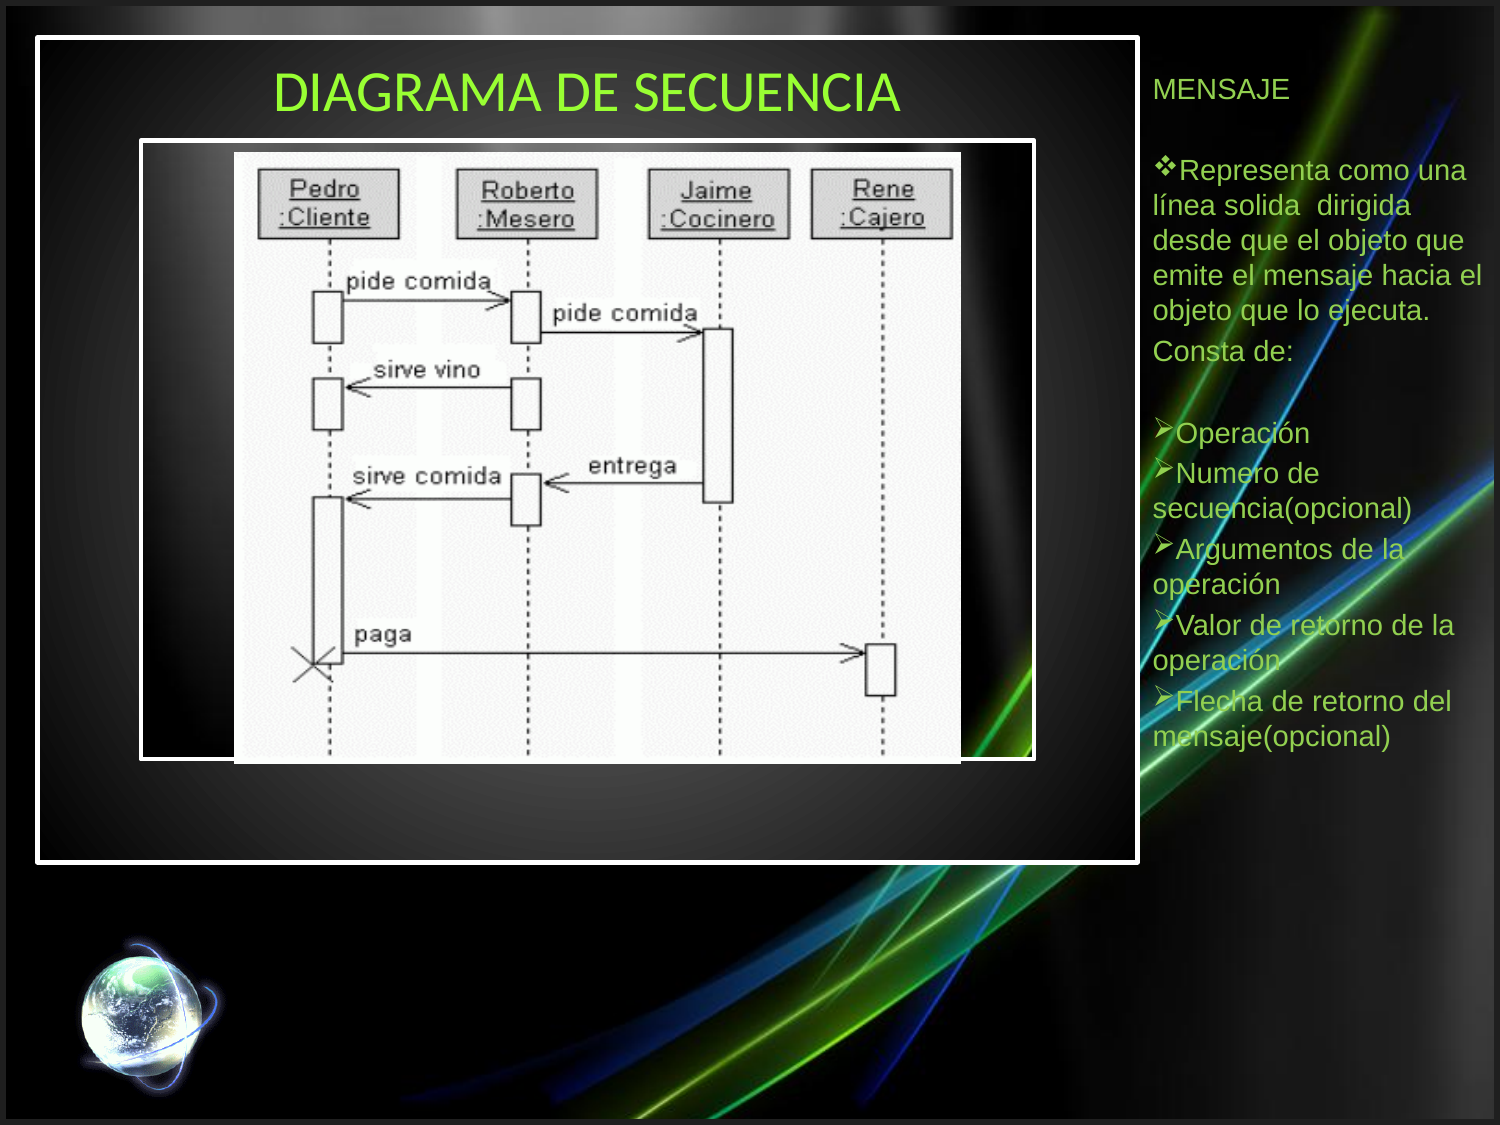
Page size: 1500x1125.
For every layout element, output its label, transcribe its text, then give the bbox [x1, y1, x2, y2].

picture [143, 143, 1032, 764]
title DIAGRAMA DE SECUENCIA [137, 37, 1038, 131]
picture [6, 6, 1494, 1119]
list MENSAJE Representa como una línea solida dirigida desde que el objeto que emite el mensaje hacia el objeto que lo ejecuta. Consta de: Operación Numero de secuencia(opcional) Argumentos de la operación Valor de retorno de la operación Flecha de retorno del mensaje(opcional) [1137, 62, 1500, 825]
